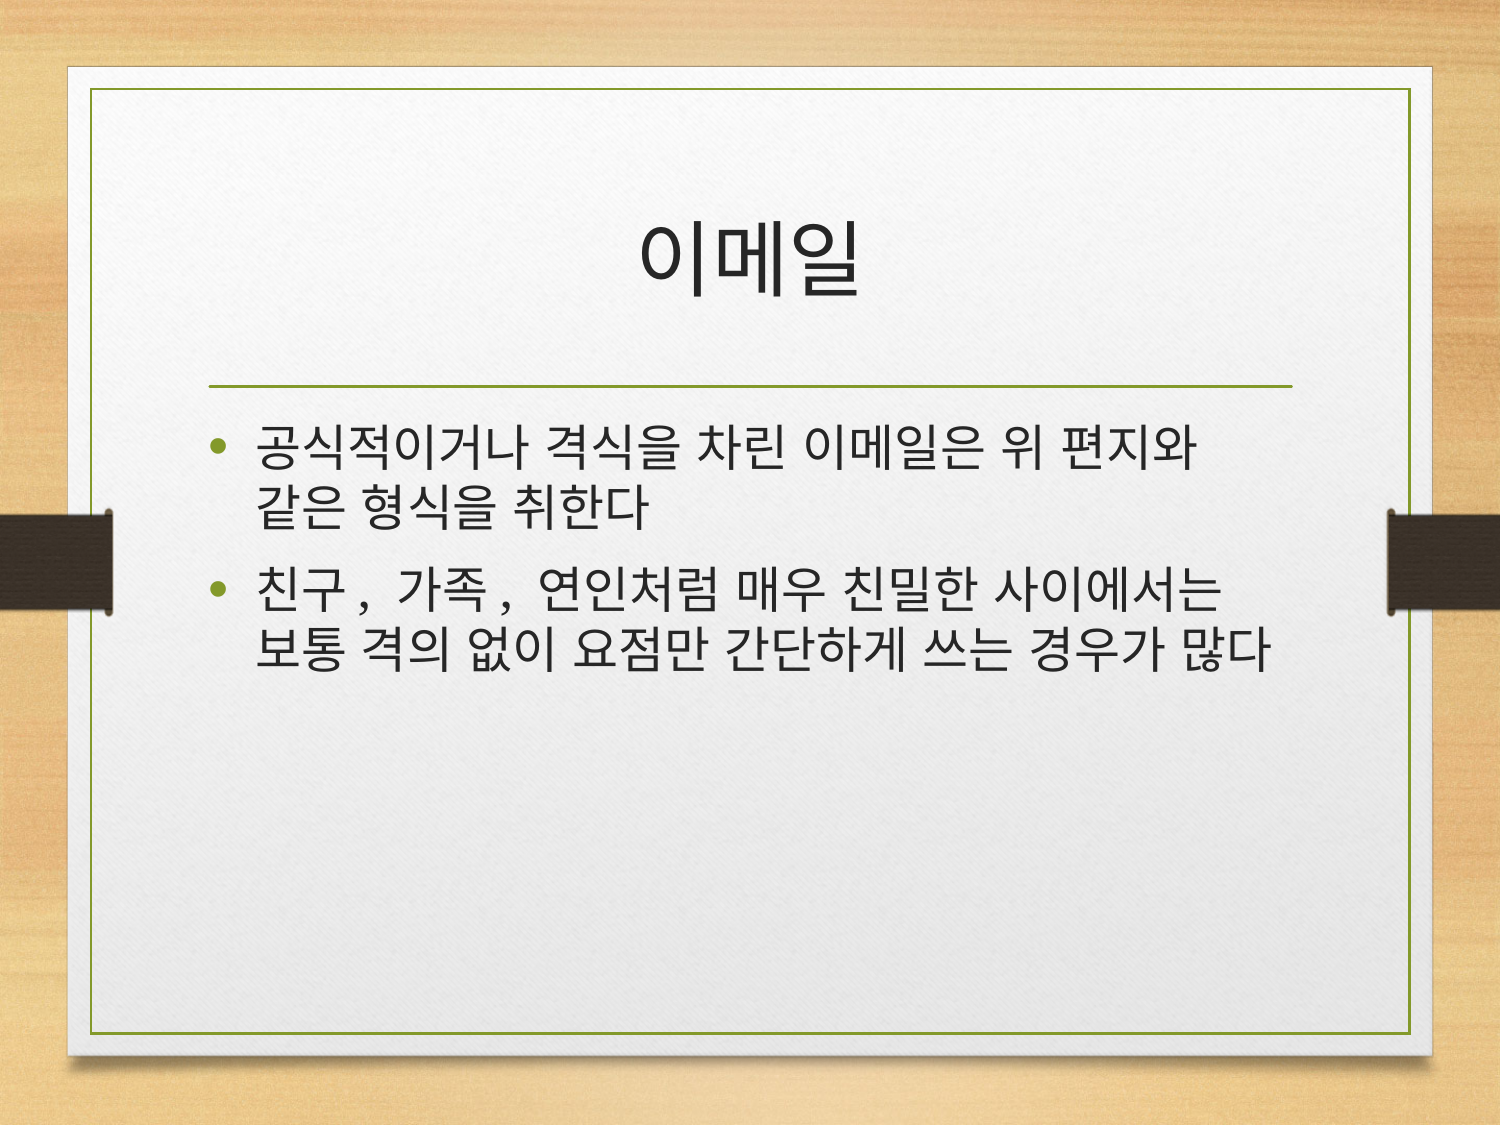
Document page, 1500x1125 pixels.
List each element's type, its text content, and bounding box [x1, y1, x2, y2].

picture [0, 0, 1500, 1125]
list 공식적이거나 격식을 차린 이메일은 위 편지와 같은 형식을 취한다 친구, 가족, 연인처럼 매우 친밀한 사이에서는 보통 격의 없이 요점만 간단하게 쓰는 경우가 많다 [193, 408, 1309, 974]
title 이메일 [193, 150, 1309, 365]
